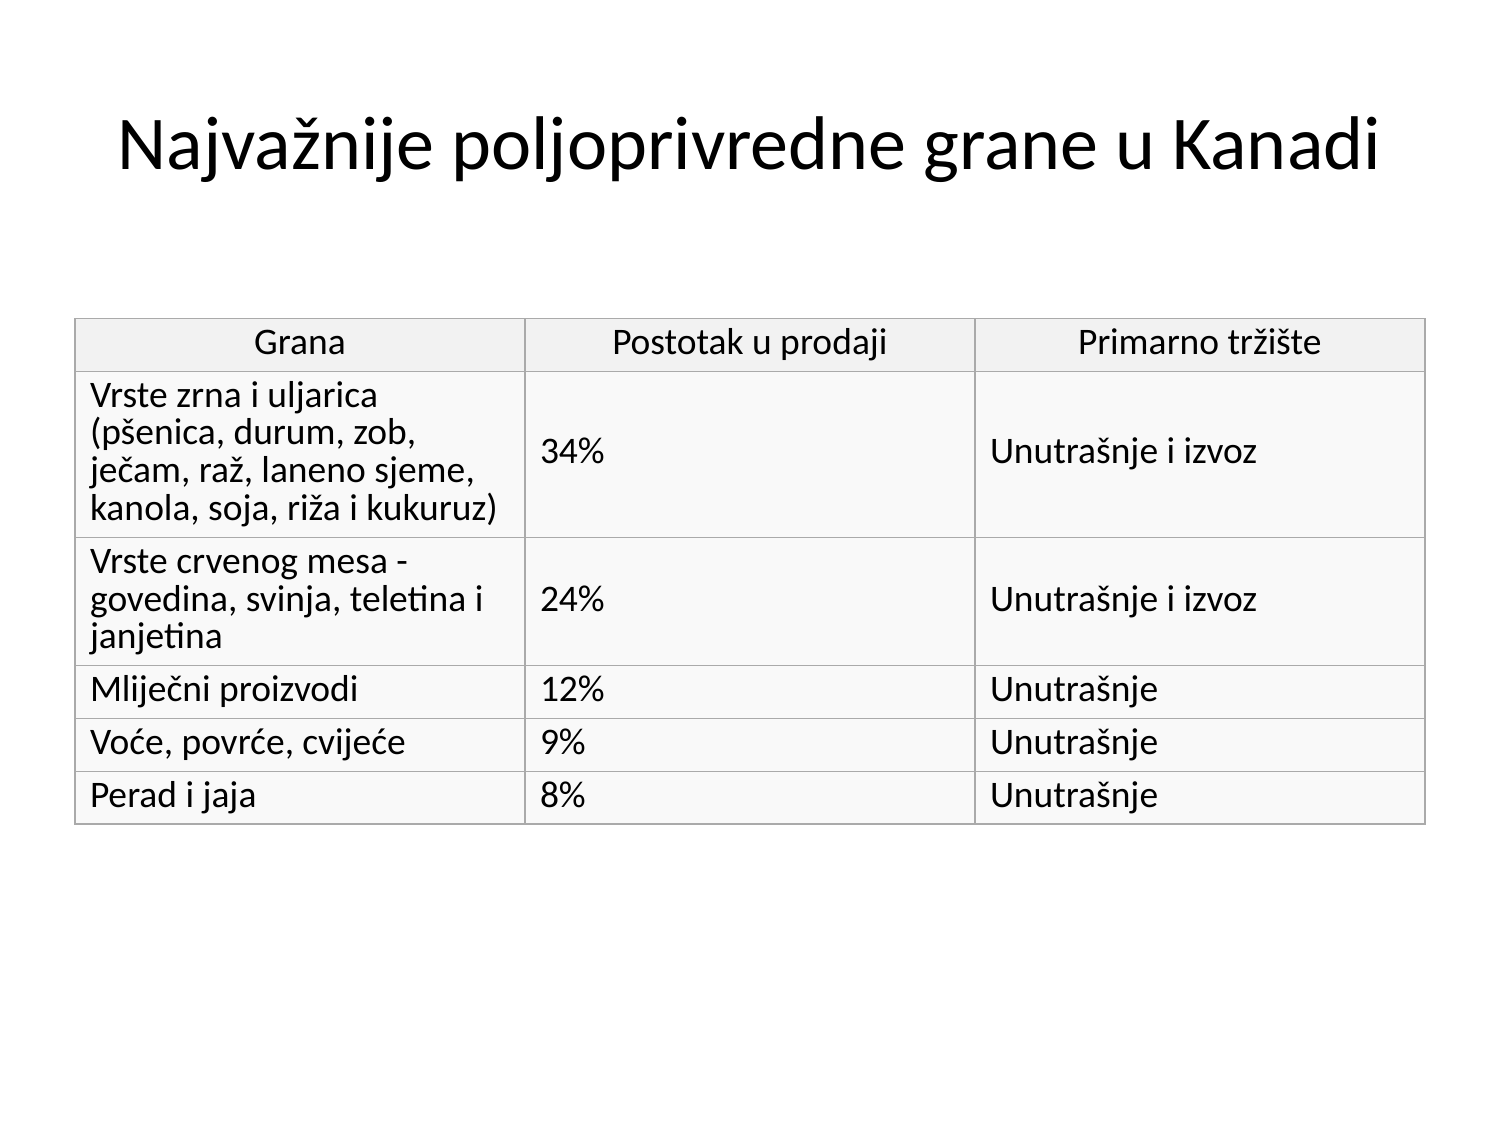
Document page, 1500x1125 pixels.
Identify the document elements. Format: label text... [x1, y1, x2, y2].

table_header Primarno tržište [976, 319, 1424, 371]
table_cell Voće, povrće, cvijeće [76, 719, 524, 771]
table_cell 8% [526, 772, 974, 823]
table_cell Vrste zrna i uljarica (pšenica, durum, zob, ječam, raž, laneno sjeme, kanola, soja, riža i kukuruz) [76, 372, 524, 537]
table_cell Vrste crvenog mesa - govedina, svinja, teletina i janjetina [76, 538, 524, 665]
table_cell Mliječni proizvodi [76, 666, 524, 718]
title Najvažnije poljoprivredne grane u Kanadi [75, 45, 1425, 233]
table_header Postotak u prodaji [526, 319, 974, 371]
table_cell Unutrašnje i izvoz [976, 372, 1424, 537]
table_header Grana [76, 319, 524, 371]
table_cell Unutrašnje i izvoz [976, 538, 1424, 665]
table_cell Perad i jaja [76, 772, 524, 823]
table_cell 34% [526, 372, 974, 537]
table_cell 24% [526, 538, 974, 665]
table_cell 12% [526, 666, 974, 718]
table_cell 9% [526, 719, 974, 771]
table_cell Unutrašnje [976, 666, 1424, 718]
table_cell Unutrašnje [976, 772, 1424, 823]
table_cell Unutrašnje [976, 719, 1424, 771]
